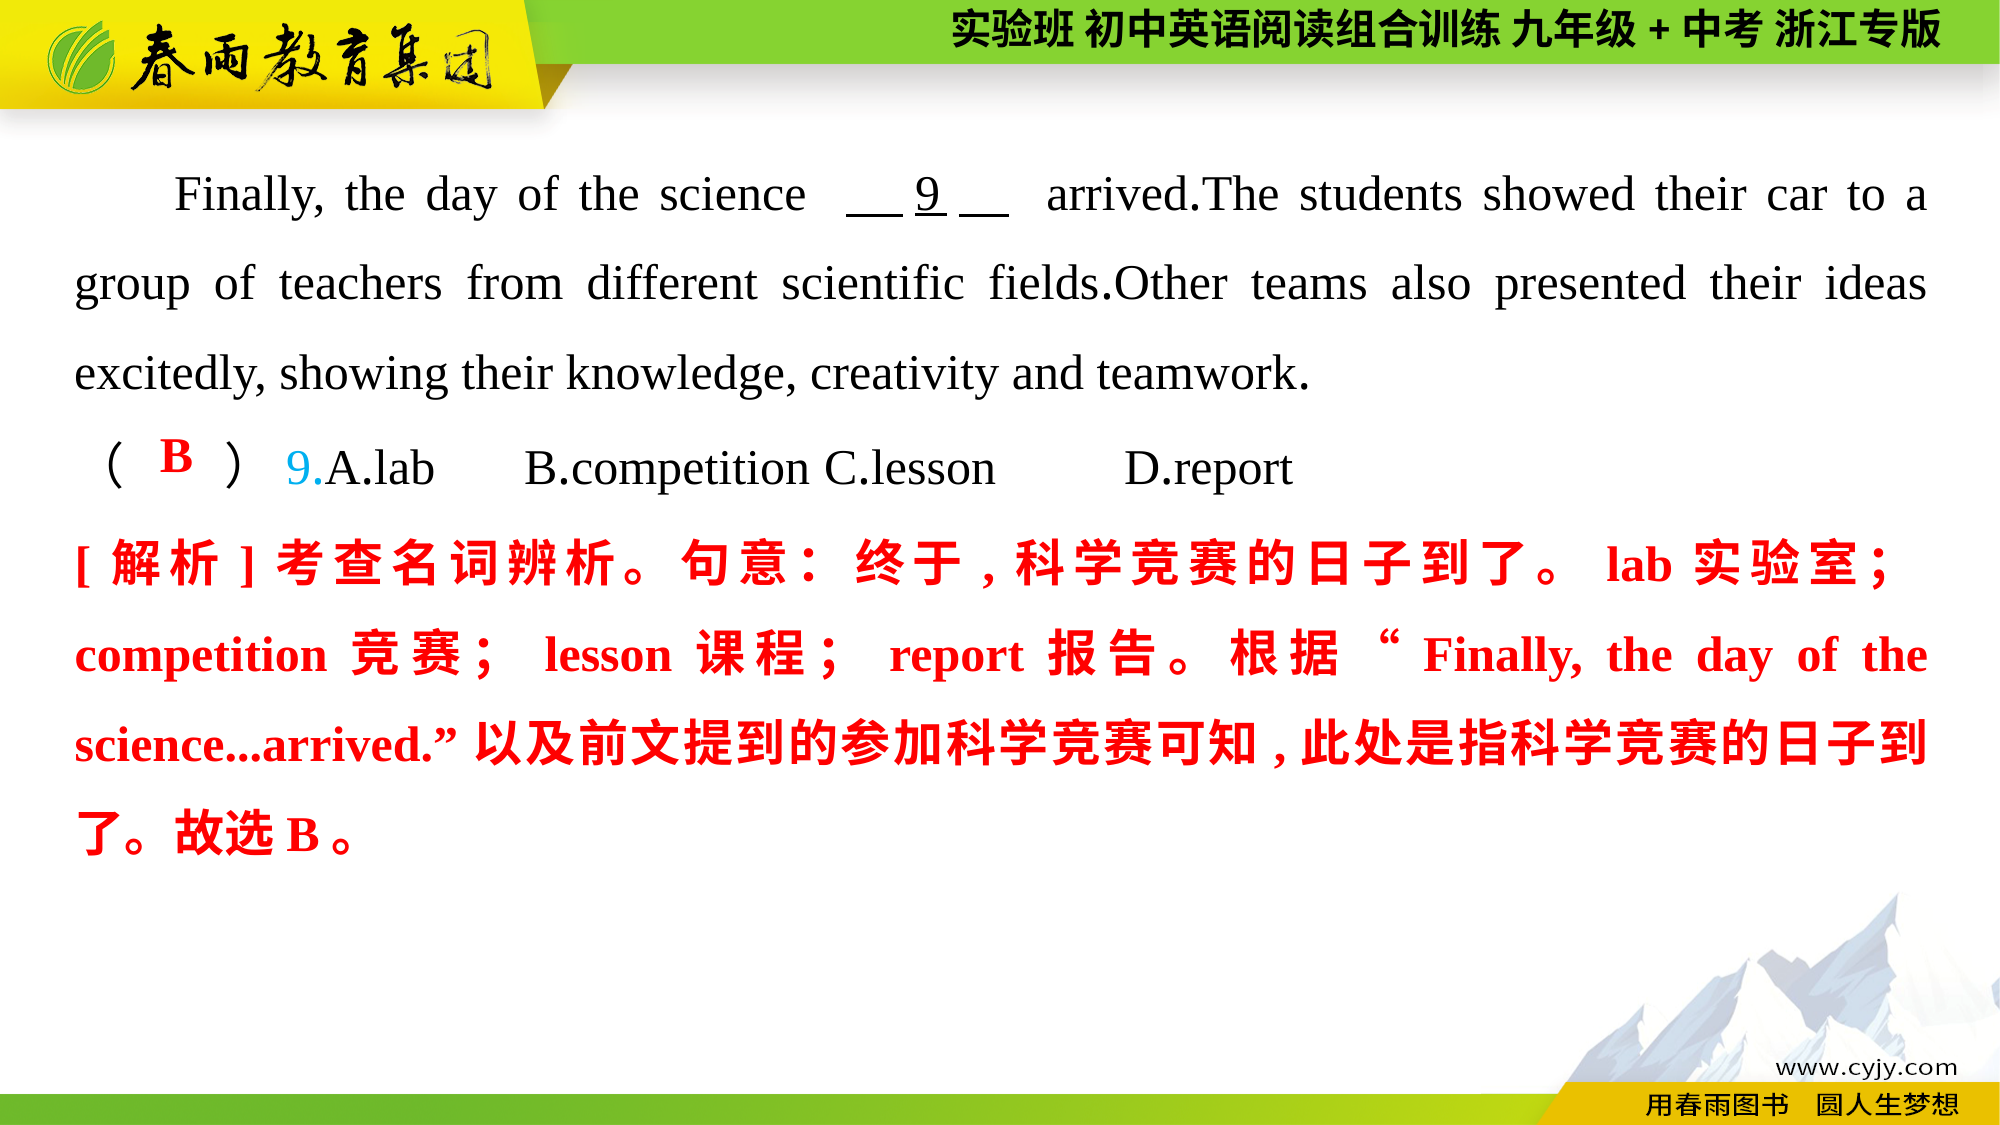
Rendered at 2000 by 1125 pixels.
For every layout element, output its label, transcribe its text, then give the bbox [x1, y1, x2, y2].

picture [0, 0, 2000, 1125]
list Finally, the day of the science 9 arrived.The students showed their car to a group of teachers from different scientific fields.Other teams also presented their ideas excitedly, showing their knowledge, creativity and teamwork. [59, 122, 1944, 397]
text_box （ ）9.A.lab B.competition C.lesson D.report [59, 397, 1944, 493]
text_box [解析]考查名词辨析。句意：终于,科学竞赛的日子到了。lab实验室；competition竞赛；lesson课程；report报告。根据“Finally, the day of the science...arrived.”以及前文提到的参加科学竞赛可知,此处是指科学竞赛的日子到了。故选B。 [59, 493, 1944, 869]
text_box B [144, 415, 208, 491]
